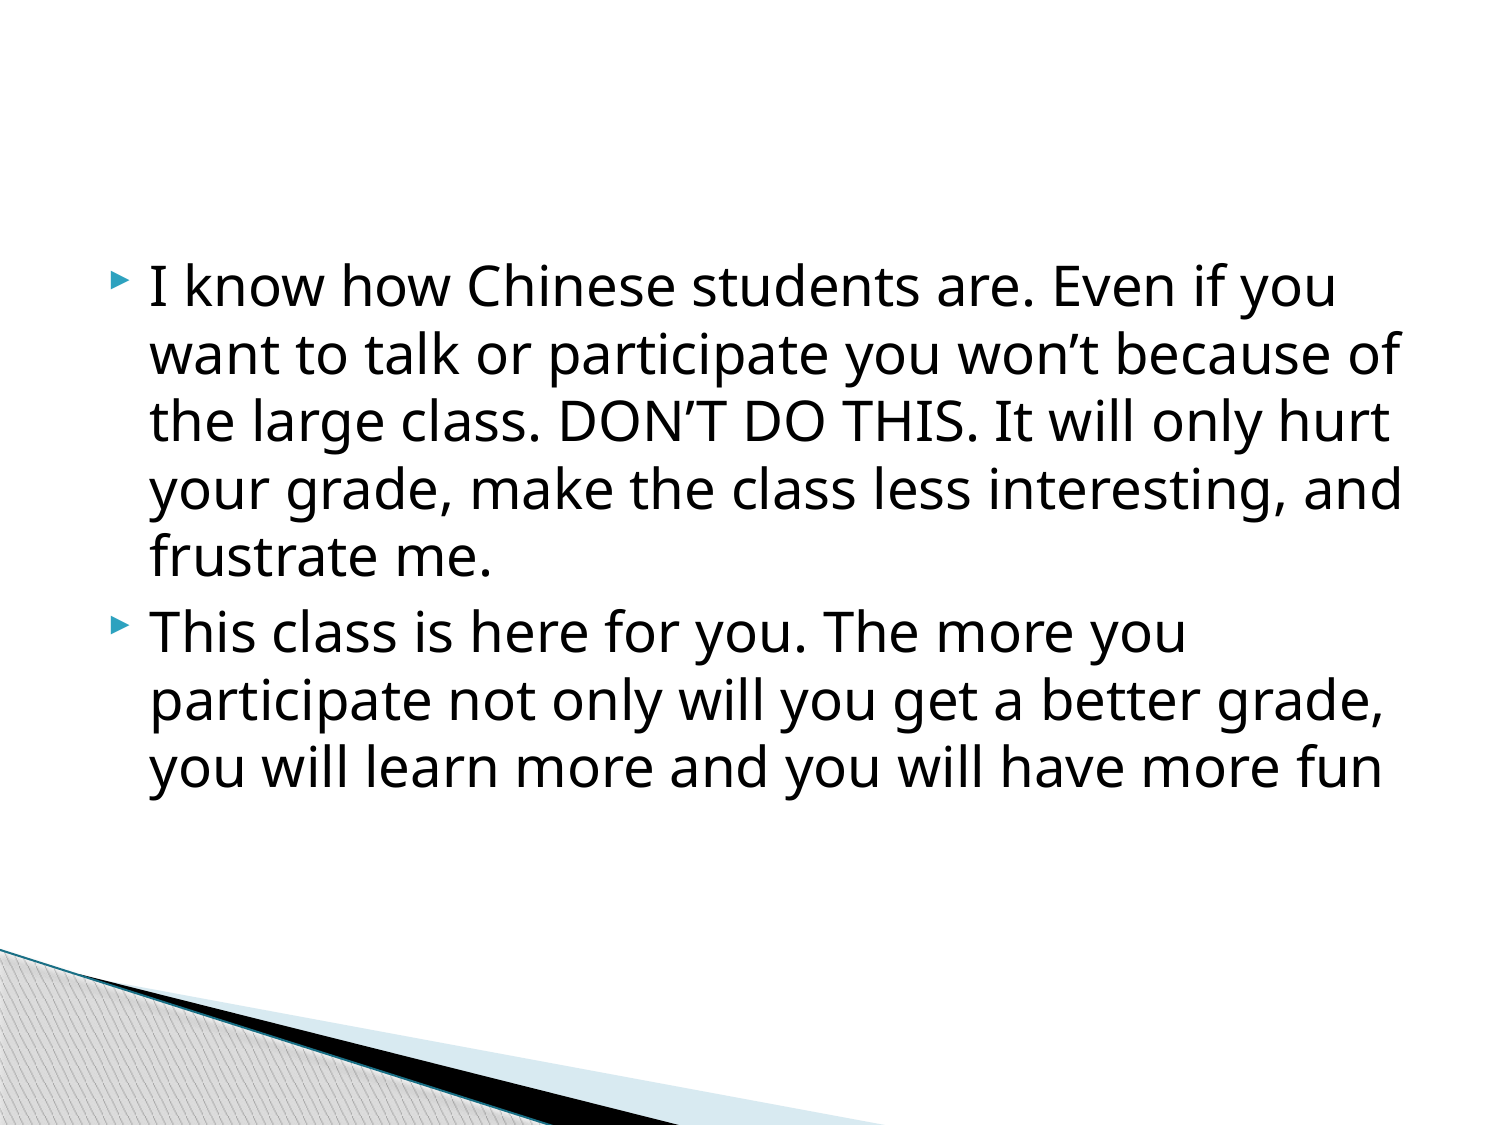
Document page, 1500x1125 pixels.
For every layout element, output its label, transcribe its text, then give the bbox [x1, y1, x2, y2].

list I know how Chinese students are. Even if you want to talk or participate you won’t because of the large class. DON’T DO THIS. It will only hurt your grade, make the class less interesting, and frustrate me. This class is here for you. The more you participate not only will you get a better grade, you will learn more and you will have more fun [75, 243, 1425, 986]
